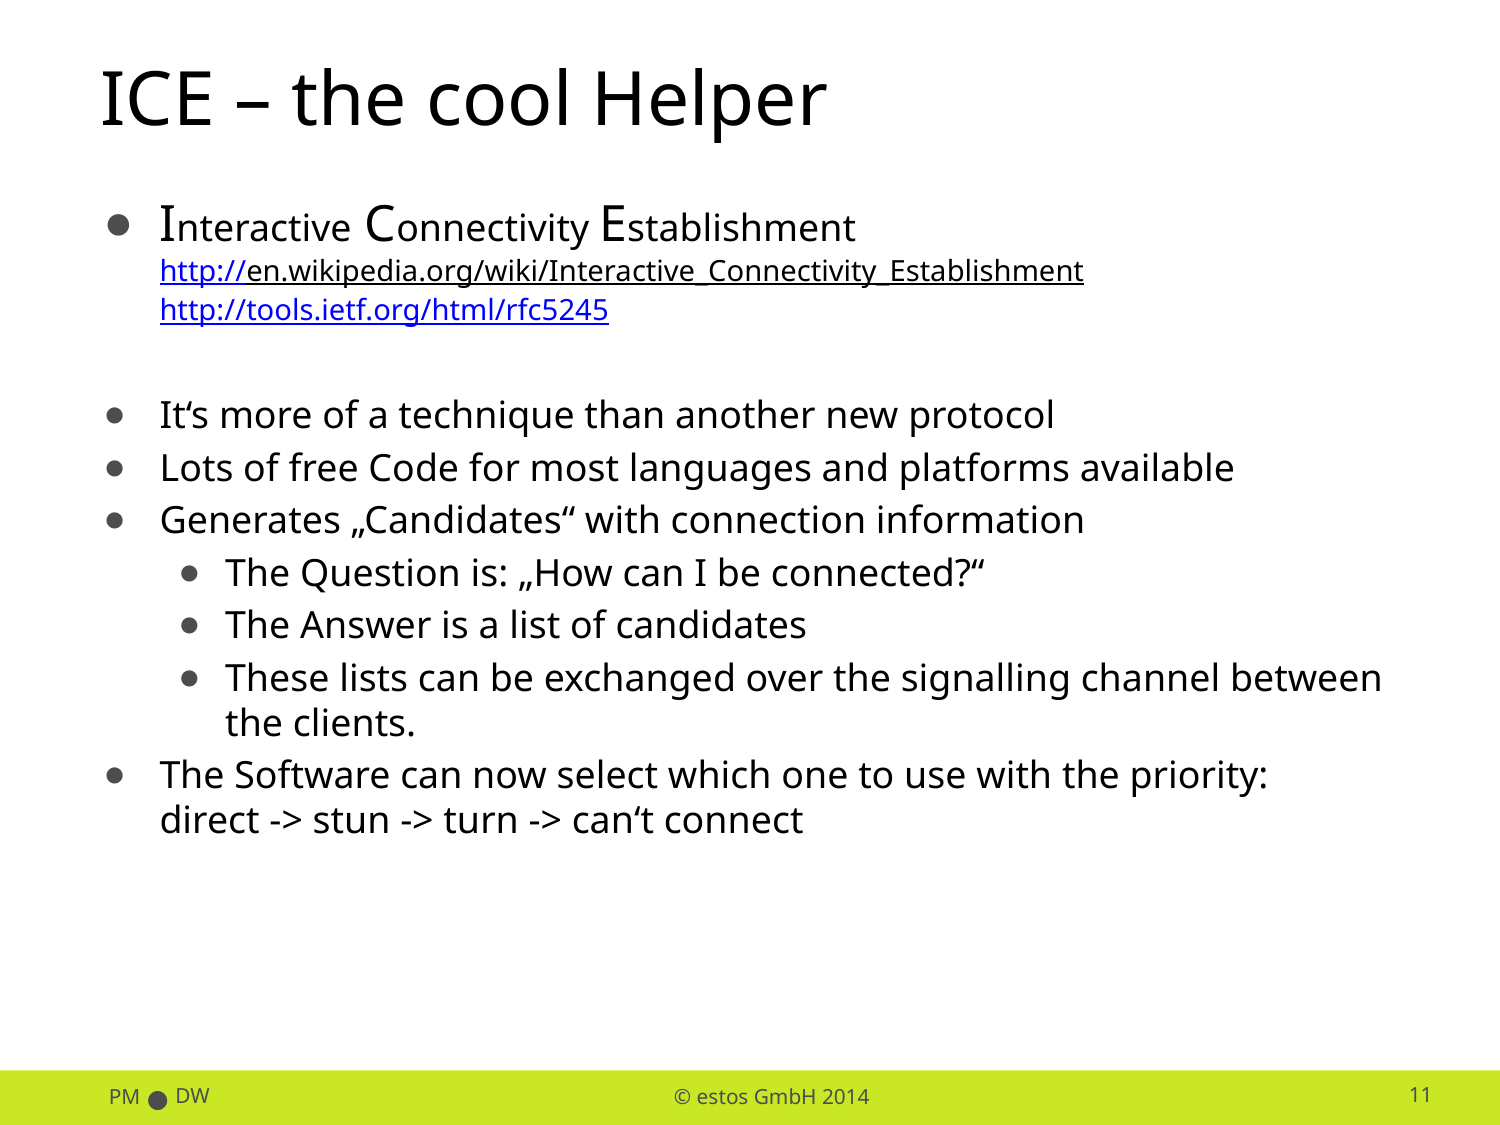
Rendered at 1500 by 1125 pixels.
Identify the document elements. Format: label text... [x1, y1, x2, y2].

footer DW [175, 1078, 530, 1115]
slide_number PM [33, 1078, 140, 1115]
list Interactive Connectivity Establishment http://en.wikipedia.org/wiki/Interactive_Connectivity_Establishment http://tools.ietf.org/html/rfc5245 It‘s more of a technique than another new protocol Lots of free Code for most languages and platforms available Generates „Candidates“ with connection information The Question is: „How can I be connected?“ The Answer is a list of candidates These lists can be exchanged over the signalling channel between the clients. The Software can now select which one to use with the priority: direct -> stun -> turn -> can‘t connect [88, 184, 1425, 1024]
title ICE – the cool Helper [88, 44, 1425, 146]
slide_number 11 [1364, 1078, 1433, 1115]
